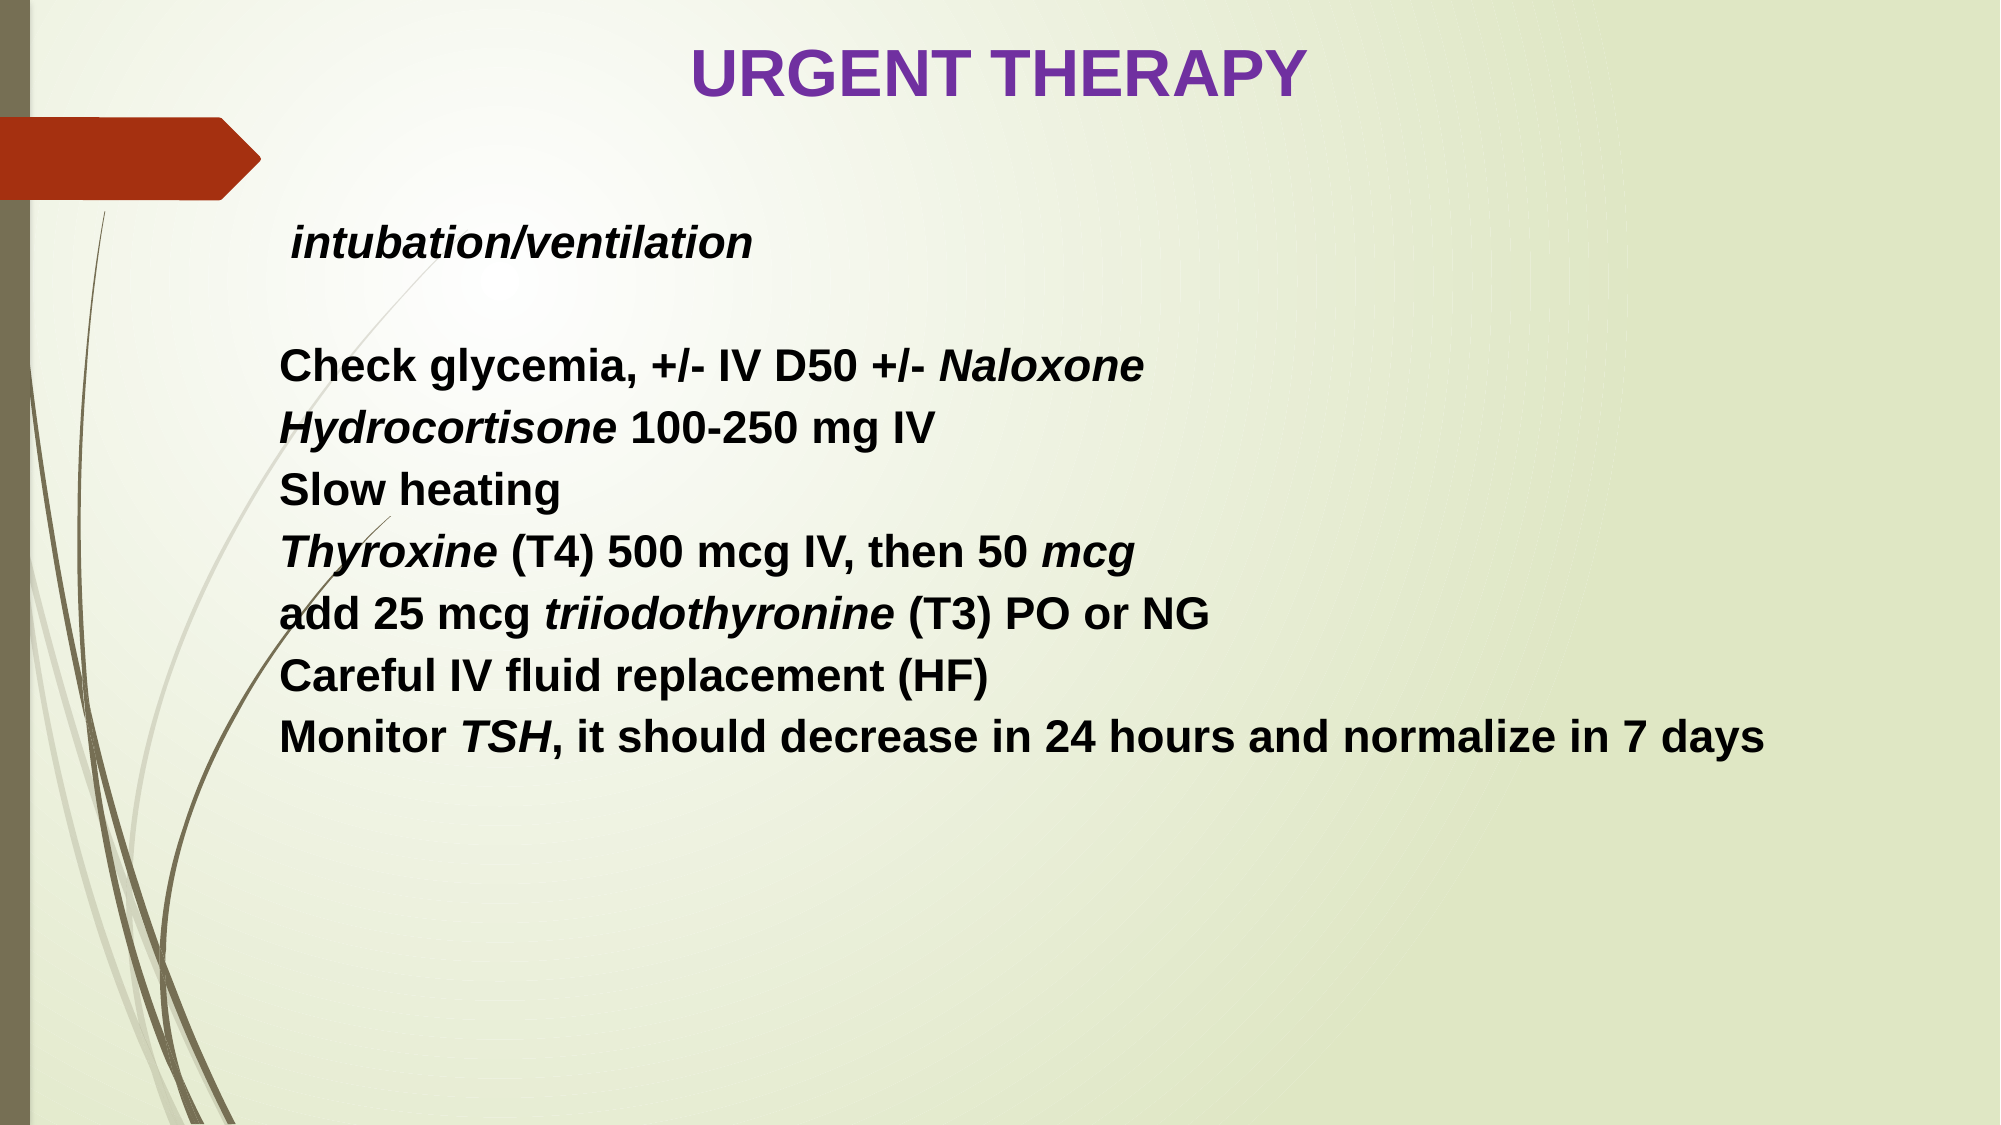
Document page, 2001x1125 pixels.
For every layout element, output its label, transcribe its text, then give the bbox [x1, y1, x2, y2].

text_box URGENT THERAPY [249, 39, 1750, 112]
text_box intubation/ventilation Check glycemia, +/- IV D50 +/- Naloxone Hydrocortisone 100-250 mg IV Slow heating Thyroxine (T4) 500 mcg IV, then 50 mcg add 25 mcg triiodothyronine (T3) PO or NG Careful IV fluid replacement (HF) Monitor TSH, it should decrease in 24 hours and normalize in 7 days [279, 212, 1971, 763]
